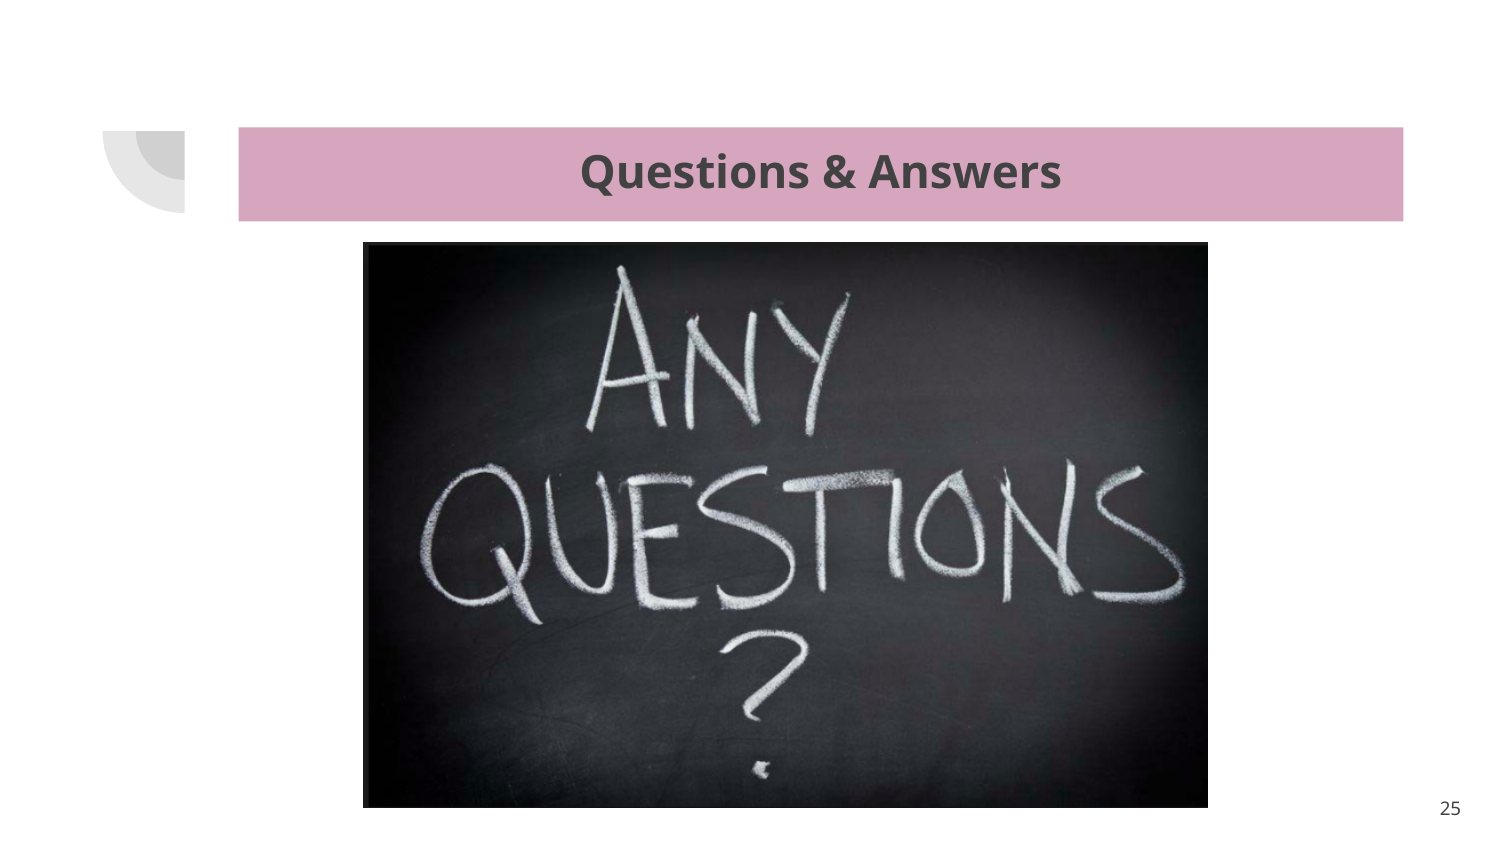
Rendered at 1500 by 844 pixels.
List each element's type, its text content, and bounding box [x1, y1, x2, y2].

slide_number ‹#› [1386, 777, 1477, 842]
picture [362, 242, 1209, 808]
title Questions & Answers [238, 127, 1404, 222]
